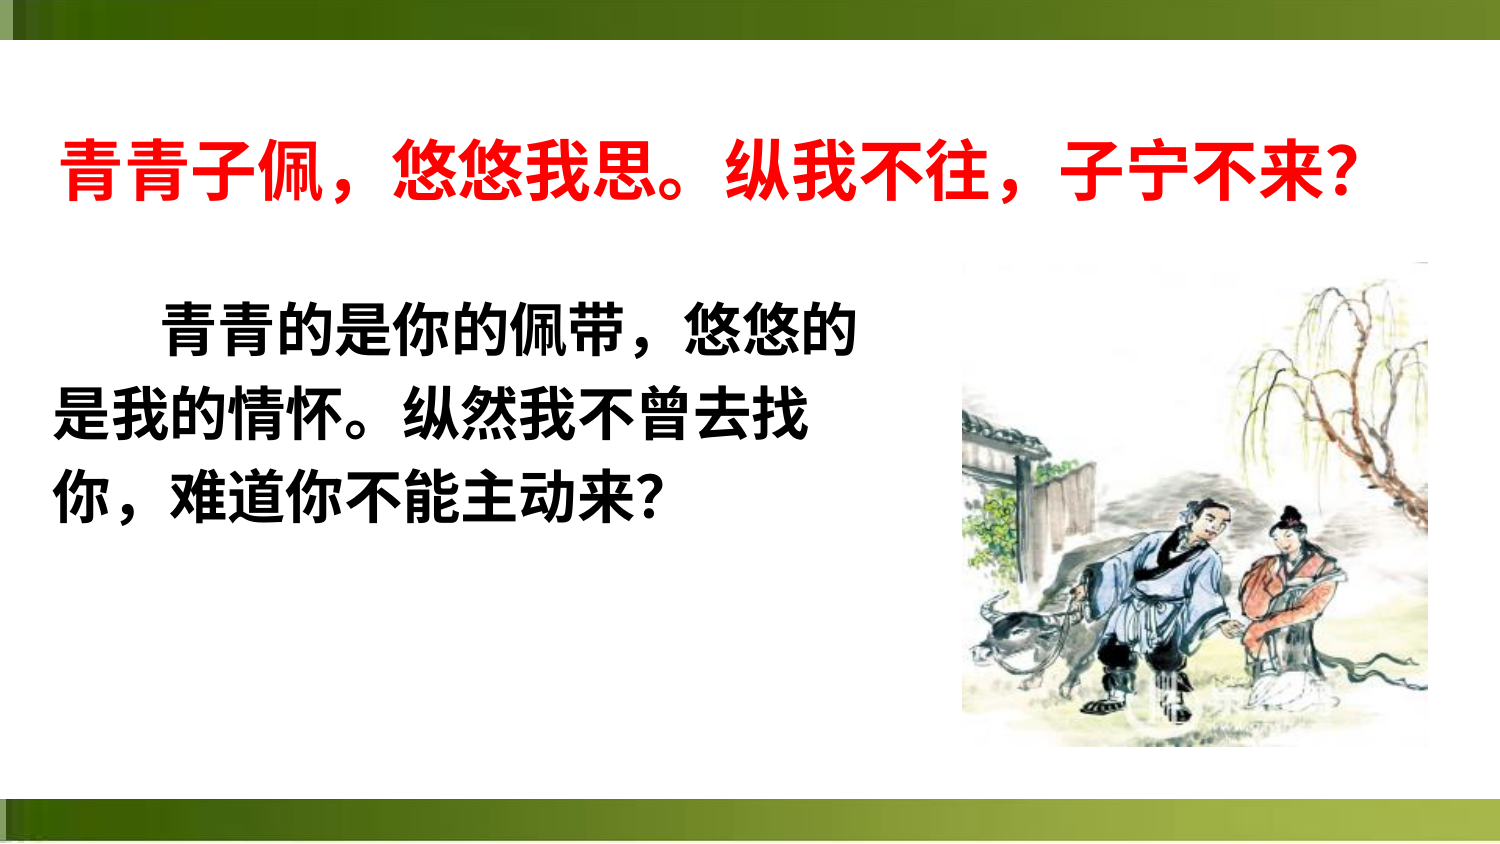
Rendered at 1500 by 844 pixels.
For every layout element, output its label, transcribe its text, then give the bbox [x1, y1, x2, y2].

picture [962, 262, 1428, 747]
text_box 青青子佩，悠悠我思。纵我不往，子宁不来？ [42, 121, 1411, 216]
picture [0, 0, 1500, 40]
text_box 青青的是你的佩带，悠悠的是我的情怀。纵然我不曾去找你，难道你不能主动来？ [38, 271, 904, 538]
picture [0, 799, 1500, 843]
